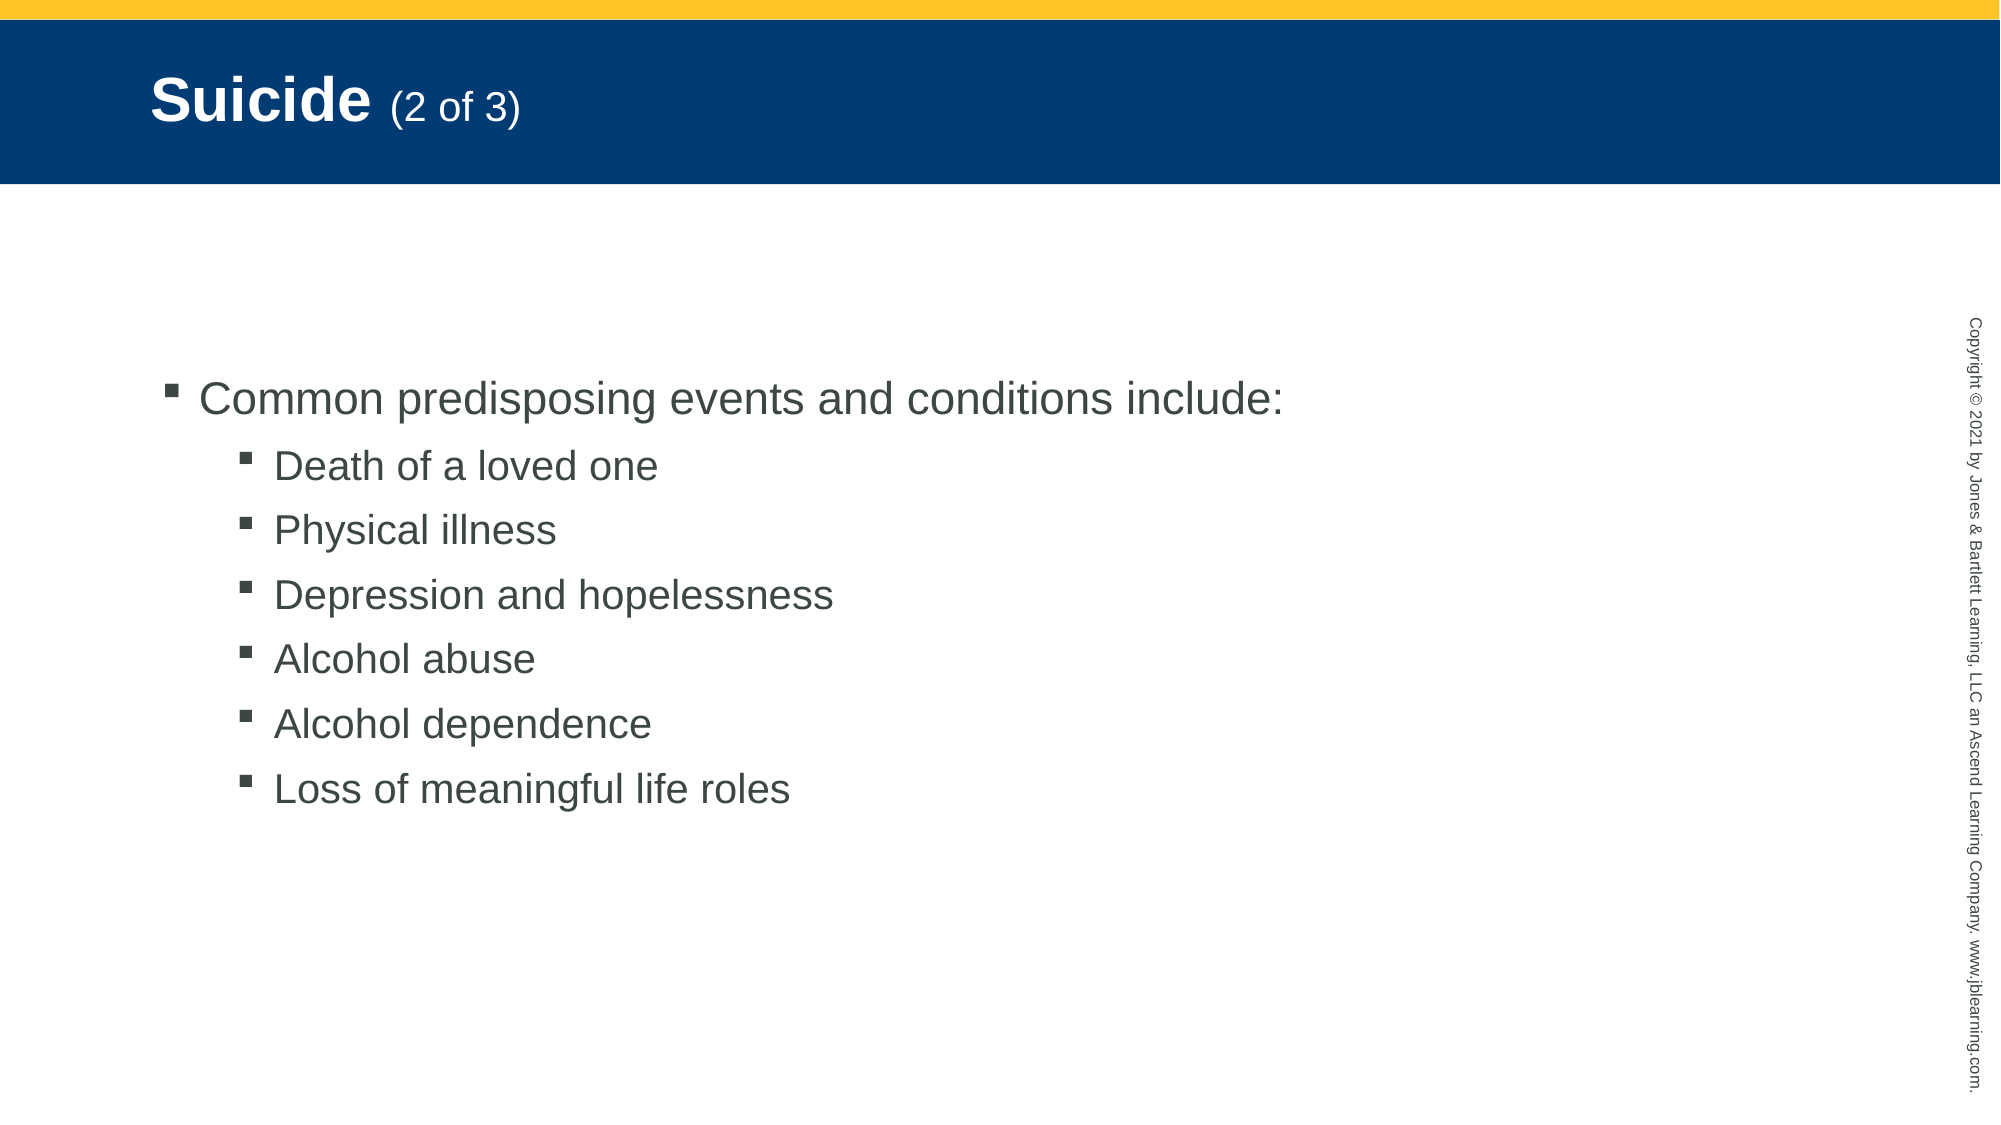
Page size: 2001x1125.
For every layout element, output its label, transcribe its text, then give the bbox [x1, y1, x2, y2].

list Common predisposing events and conditions include: Death of a loved one Physical illness Depression and hopelessness Alcohol abuse Alcohol dependence Loss of meaningful life roles [146, 361, 1859, 1016]
title Suicide (2 of 3) [0, 19, 2000, 185]
